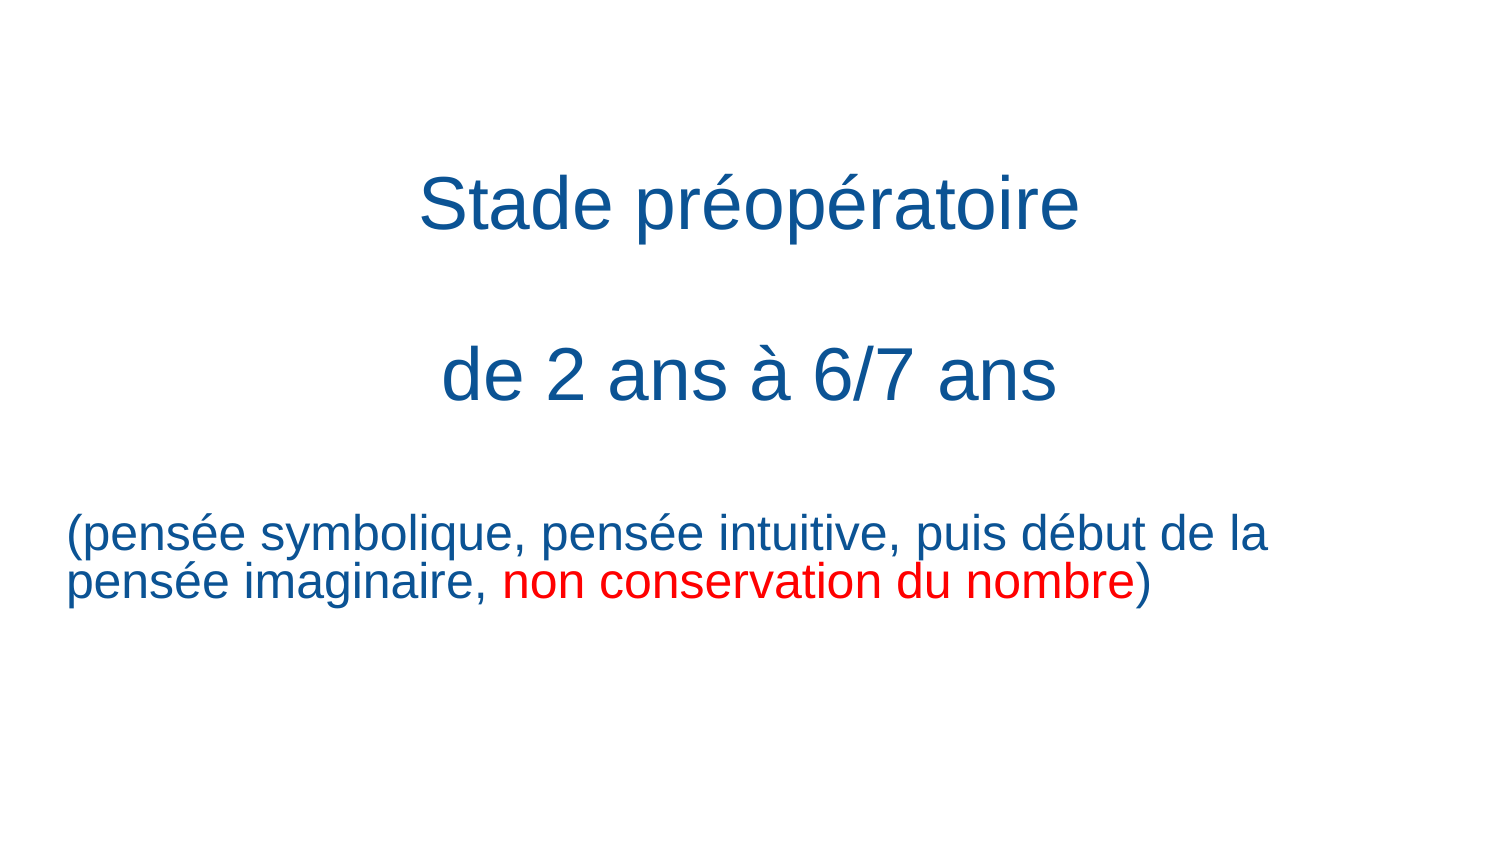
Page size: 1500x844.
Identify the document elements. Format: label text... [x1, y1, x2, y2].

list Stade préopératoire de 2 ans à 6/7 ans (pensée symbolique, pensée intuitive, puis début de la pensée imaginaire, non conservation du nombre) [51, 84, 1449, 750]
